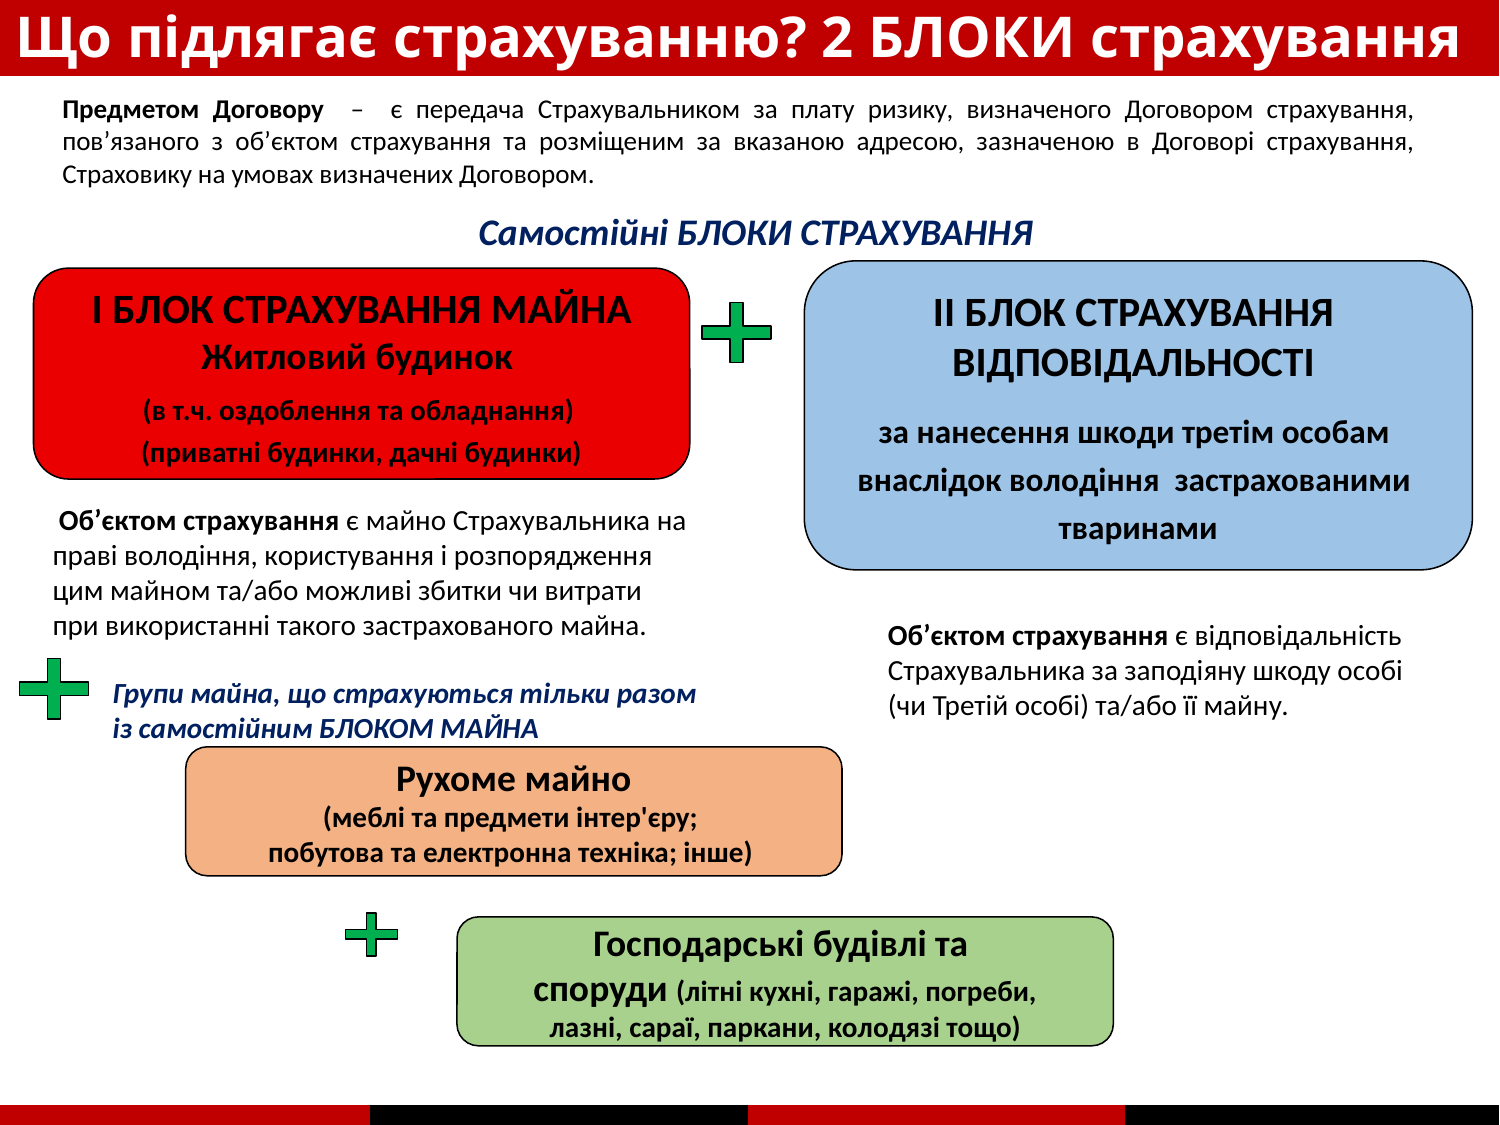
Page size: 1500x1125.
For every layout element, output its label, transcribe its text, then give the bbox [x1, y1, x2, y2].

text_box [19, 658, 89, 719]
text_box Предметом Договору – є передача Страхувальником за плату ризику, визначеного Договором страхування, пов’язаного з об’єктом страхування та розміщеним за вказаною адресою, зазначеною в Договорі страхування, Страховику на умовах визначених Договором. [47, 84, 1430, 196]
title Що підлягає страхуванню? 2 БЛОКИ страхування [0, 0, 1489, 84]
text_box Самостійні БЛОКИ страхування [463, 200, 1048, 260]
text_box [345, 912, 398, 956]
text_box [0, 1105, 1498, 1125]
text_box ІІ БЛОК СТРАХУВАННЯ ВІДПОВІДАЛЬНОСТІ за нанесення шкоди третім особам внаслідок володіння застрахованими тваринами [804, 260, 1473, 570]
text_box Об’єктом страхування є майно Страхувальника на праві володіння, користування і розпорядження цим майном та/або можливі збитки чи витрати при використанні такого застрахованого майна. [37, 494, 706, 649]
text_box Групи майна, що страхуються тільки разом із самостійним БЛОКОМ МАЙНА [97, 666, 975, 752]
text_box [1489, 0, 1499, 76]
text_box Об’єктом страхування є відповідальність Страхувальника за заподіяну шкоду особі (чи Третій особі) та/або її майну. [873, 608, 1429, 729]
text_box Рухоме майно (меблі та предмети інтер'єру; побутова та електронна техніка; інше) [185, 752, 843, 876]
text_box Господарські будівлі та споруди (літні кухні, гаражі, погреби, лазні, сараї, паркани, колодязі тощо) [456, 916, 1114, 1046]
text_box [702, 302, 771, 363]
text_box І БЛОК СТРАХУВАННЯ МАЙНА Житловий будинок (в т.ч. оздоблення та обладнання) (приватні будинки, дачні будинки) [33, 268, 690, 480]
